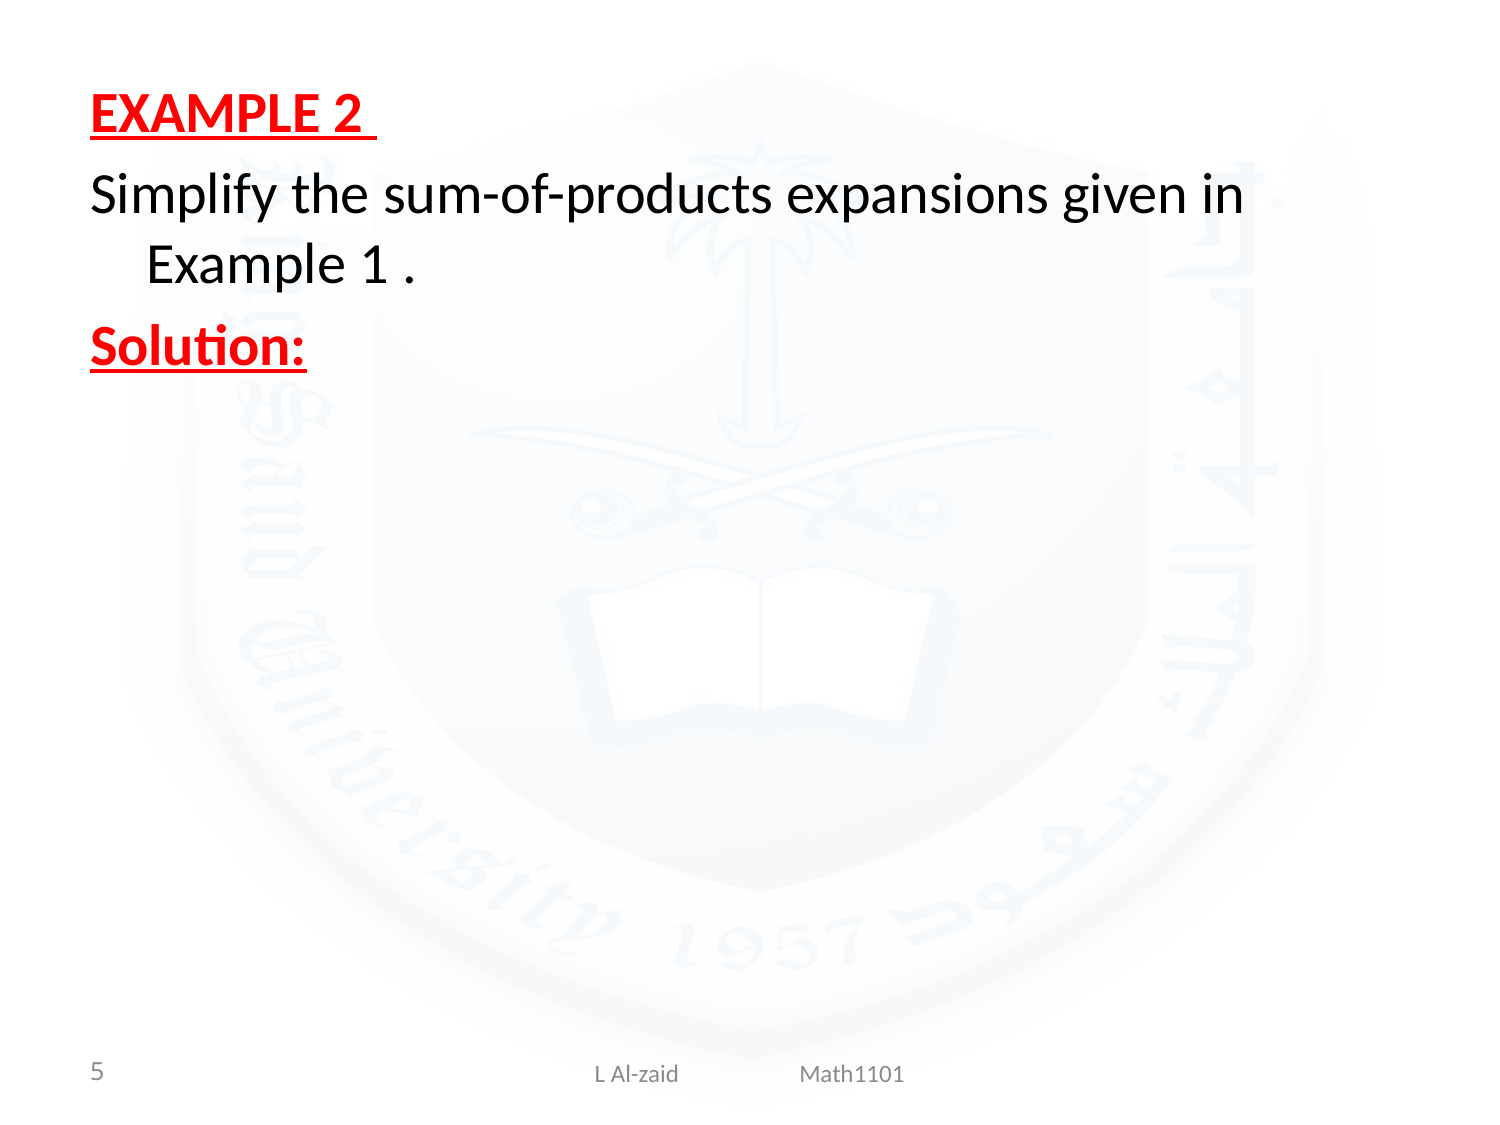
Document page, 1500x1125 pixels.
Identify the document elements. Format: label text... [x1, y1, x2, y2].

list EXAMPLE 2 Simplify the sum-of-products expansions given in Example 1 . Solution: [75, 66, 1425, 1005]
slide_number 5 [75, 1042, 425, 1103]
footer L Al-zaid Math1101 [512, 1042, 988, 1103]
